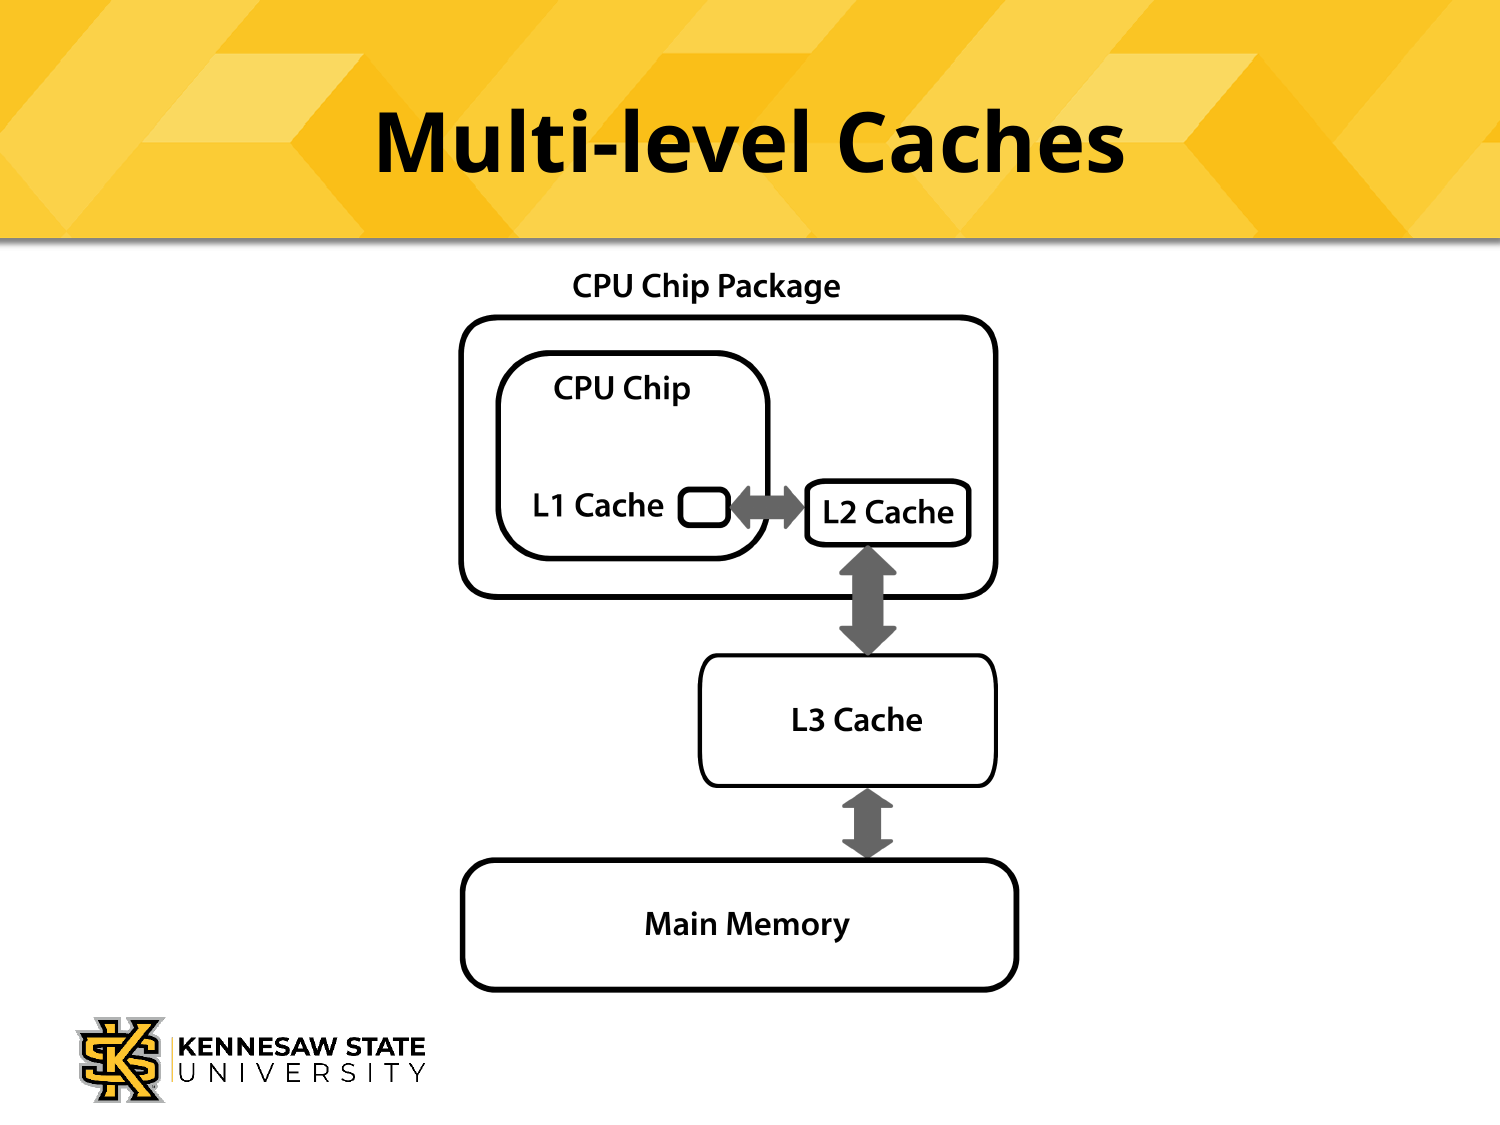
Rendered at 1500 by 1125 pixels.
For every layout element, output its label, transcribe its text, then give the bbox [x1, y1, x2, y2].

title Multi-level Caches [75, 45, 1425, 233]
picture [0, 0, 1500, 1103]
